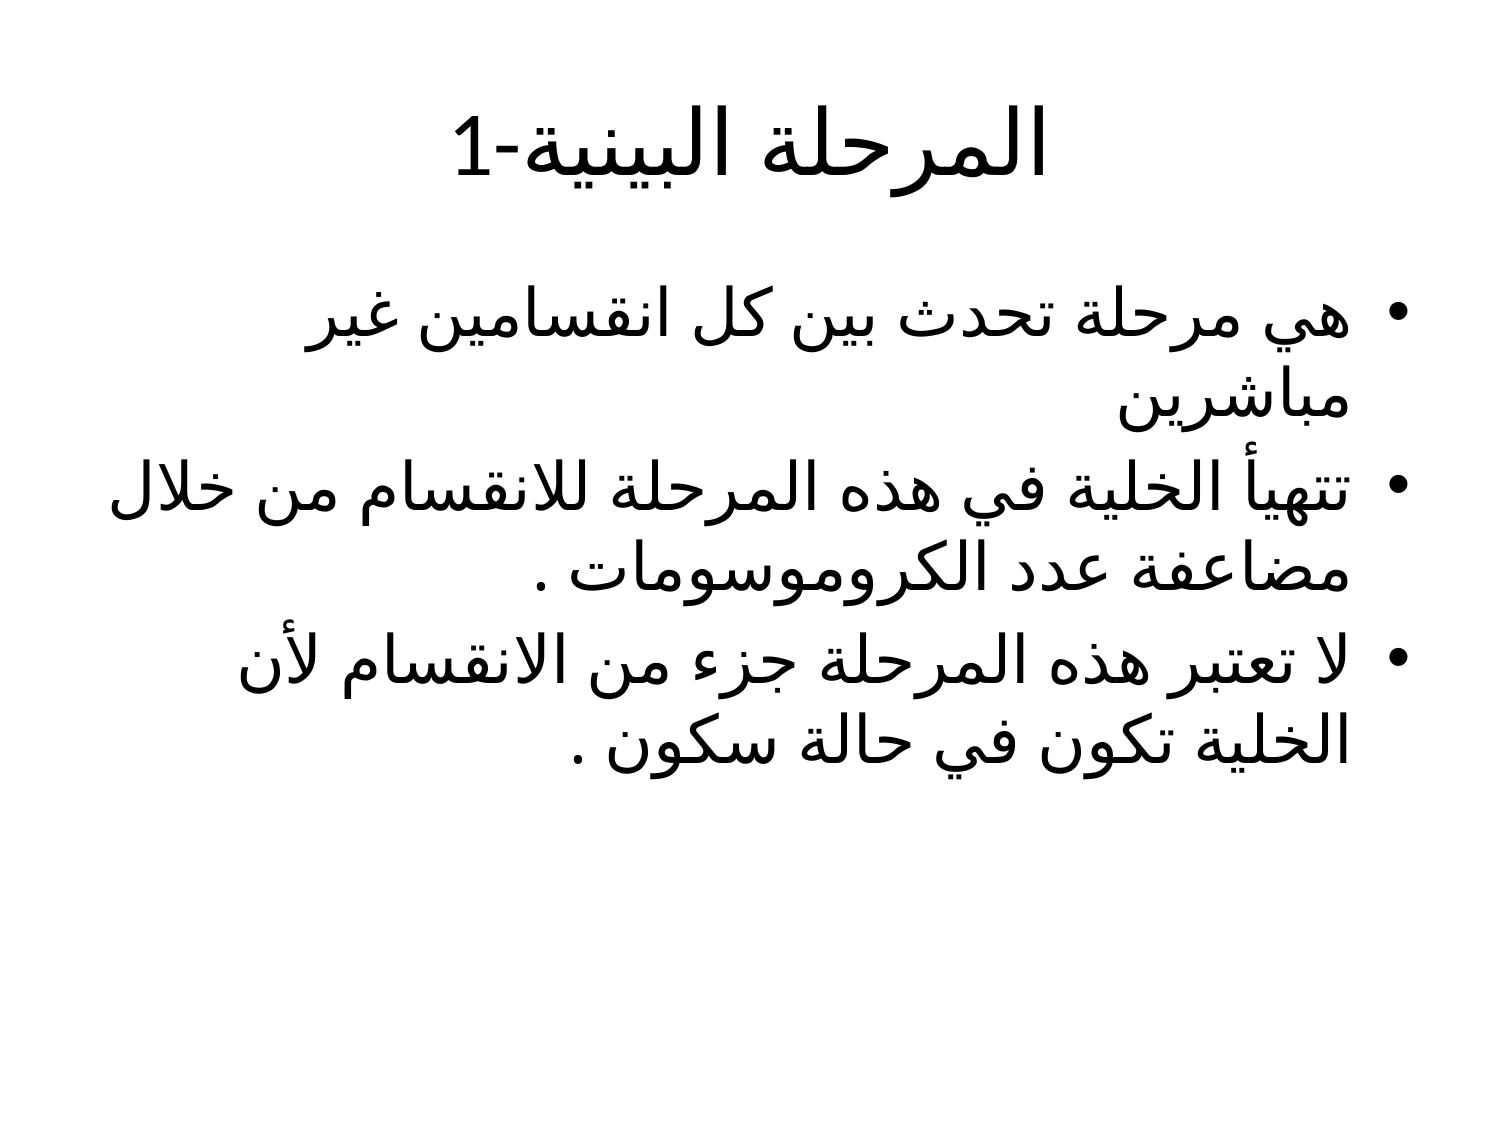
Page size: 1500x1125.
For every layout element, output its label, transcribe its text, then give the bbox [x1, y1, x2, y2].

title 1-المرحلة البينية [75, 45, 1425, 233]
list هي مرحلة تحدث بين كل انقسامين غير مباشرين تتهيأ الخلية في هذه المرحلة للانقسام من خلال مضاعفة عدد الكروموسومات . لا تعتبر هذه المرحلة جزء من الانقسام لأن الخلية تكون في حالة سكون . [75, 262, 1425, 1005]
